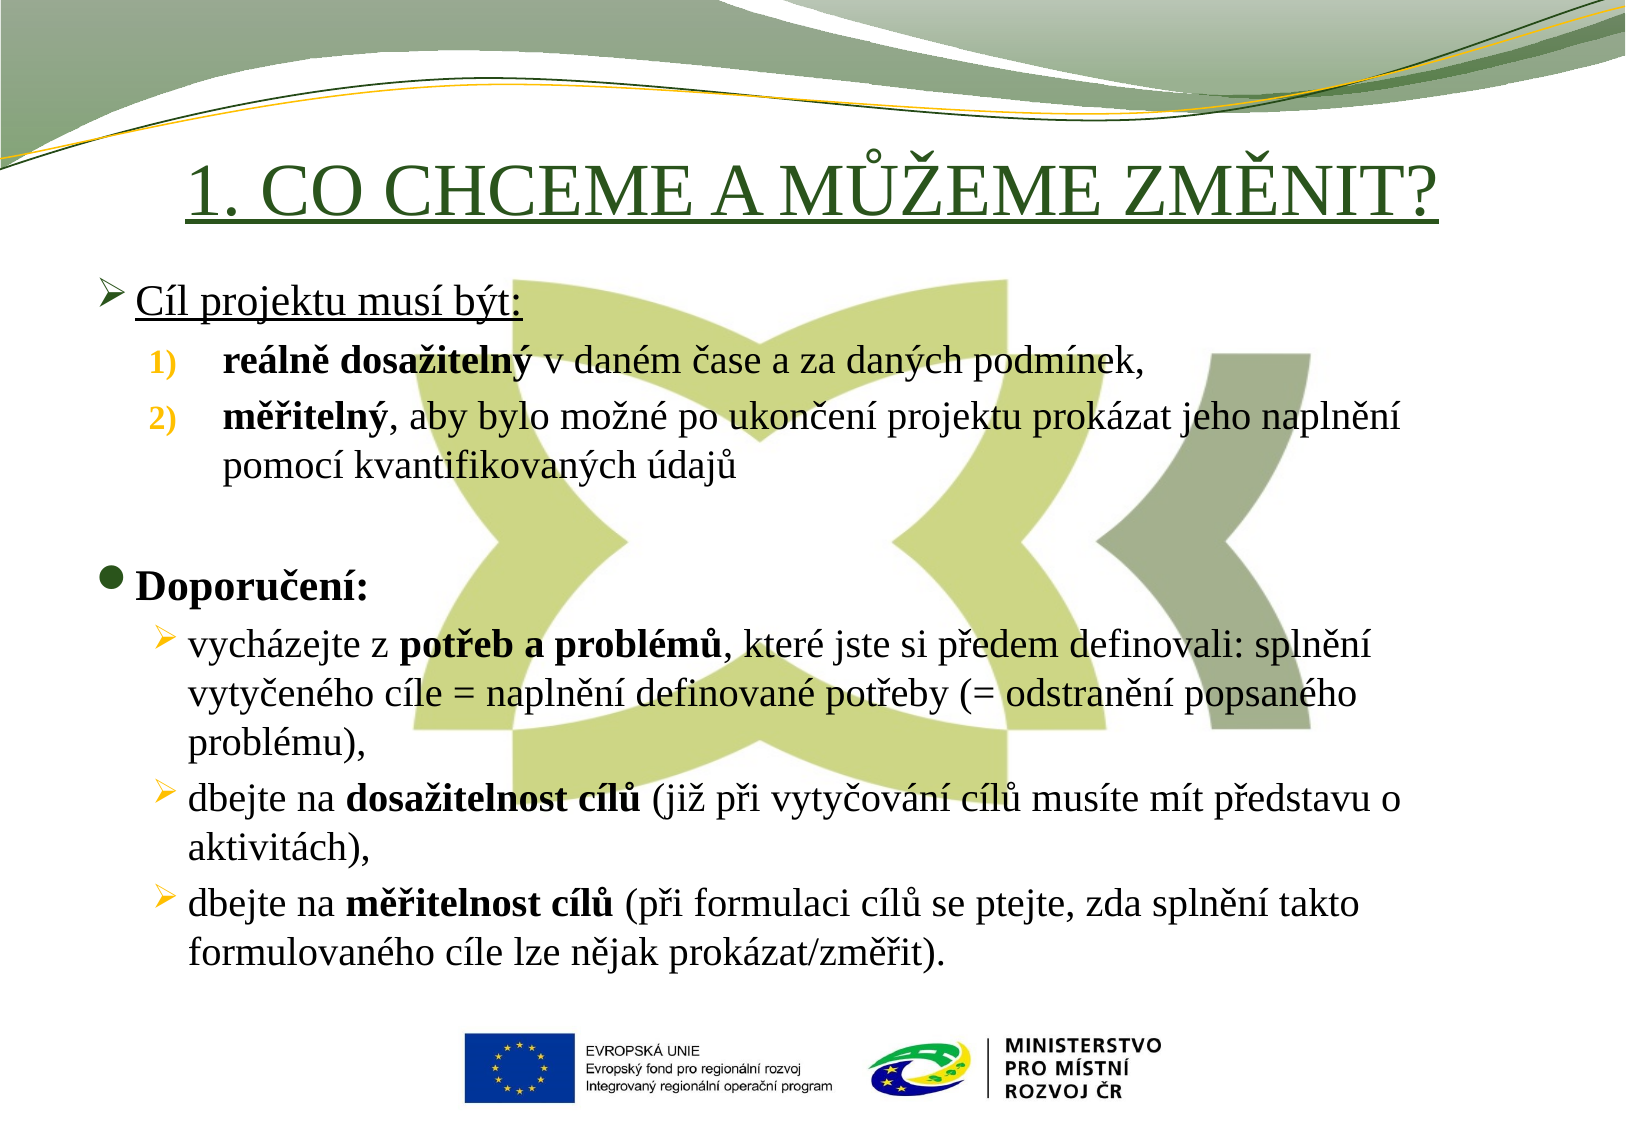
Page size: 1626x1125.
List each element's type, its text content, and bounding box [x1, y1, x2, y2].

picture [439, 1009, 1186, 1125]
title 1. CO CHCEME A MŮŽEME ZMĚNIT? [81, 42, 1544, 231]
list Cíl projektu musí být: reálně dosažitelný v daném čase a za daných podmínek, měřitelný, aby bylo možné po ukončení projektu prokázat jeho naplnění pomocí kvantifikovaných údajů Doporučení: vycházejte z potřeb a problémů, které jste si předem definovali: splnění vytyčeného cíle = naplnění definované potřeby (= odstranění popsaného problému), dbejte na dosažitelnost cílů (již při vytyčování cílů musíte mít představu o aktivitách), dbejte na měřitelnost cílů (při formulaci cílů se ptejte, zda splnění takto formulovaného cíle lze nějak prokázat/změřit). [81, 264, 1544, 985]
